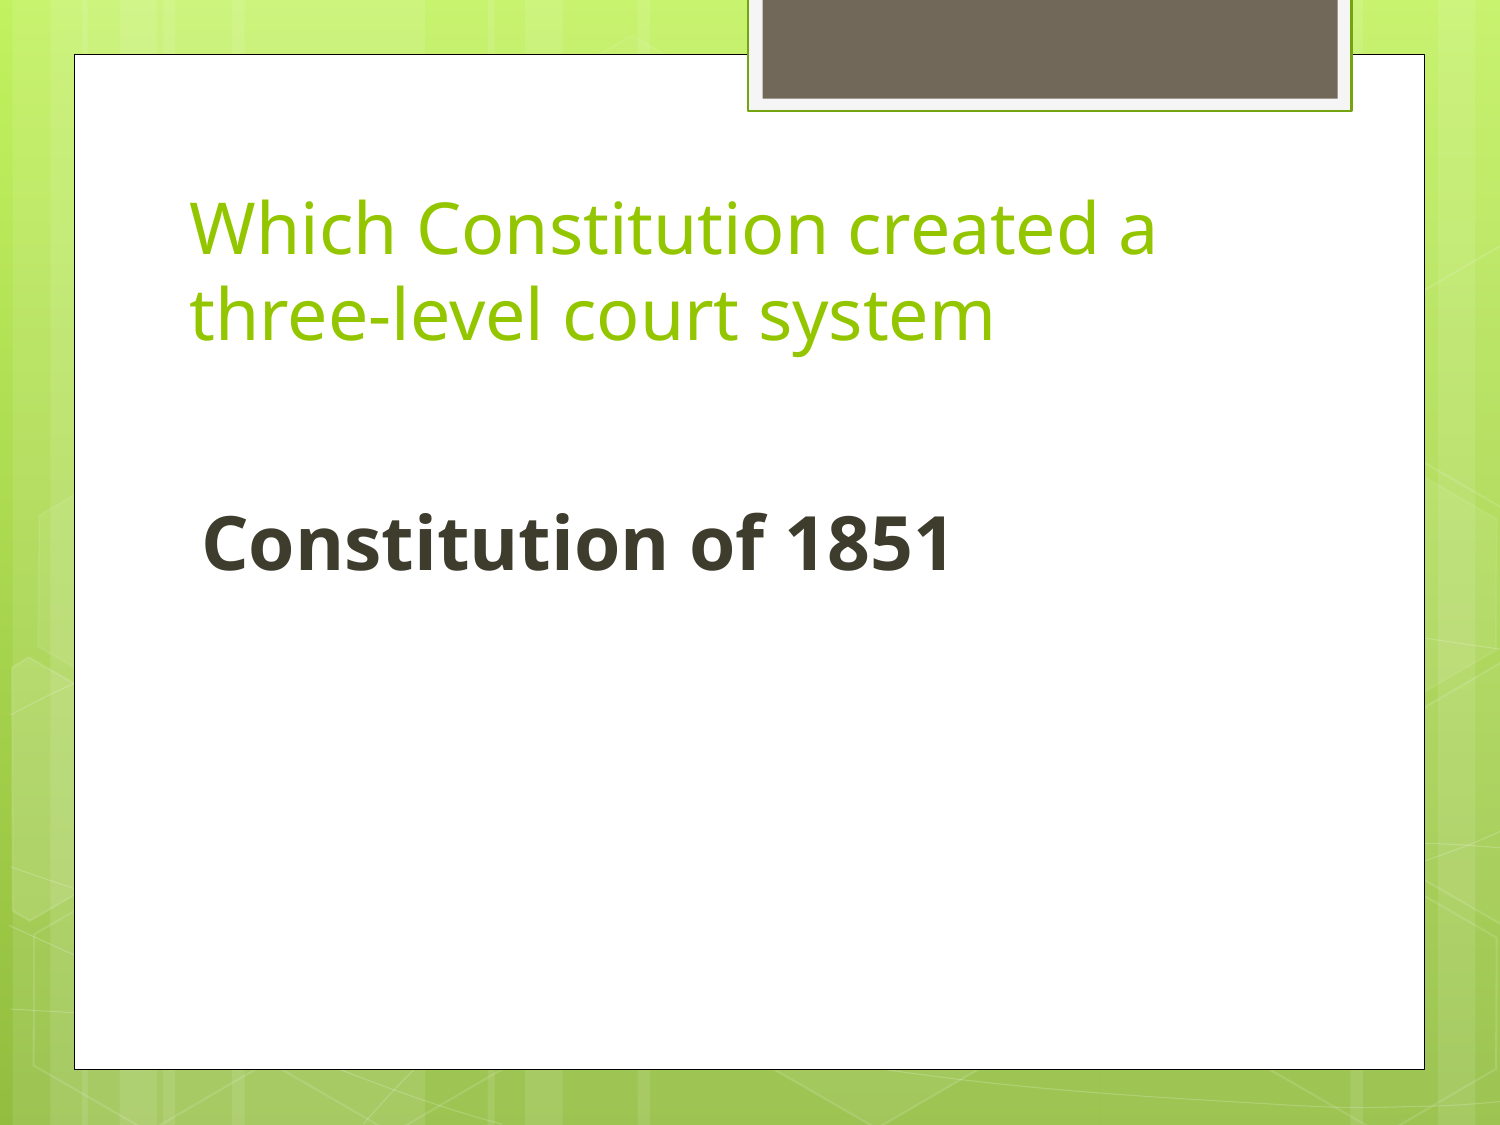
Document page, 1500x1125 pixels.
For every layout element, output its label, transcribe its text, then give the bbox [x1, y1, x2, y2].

list Constitution of 1851 [174, 412, 1329, 763]
title Which Constitution created a three-level court system [174, 174, 1328, 363]
